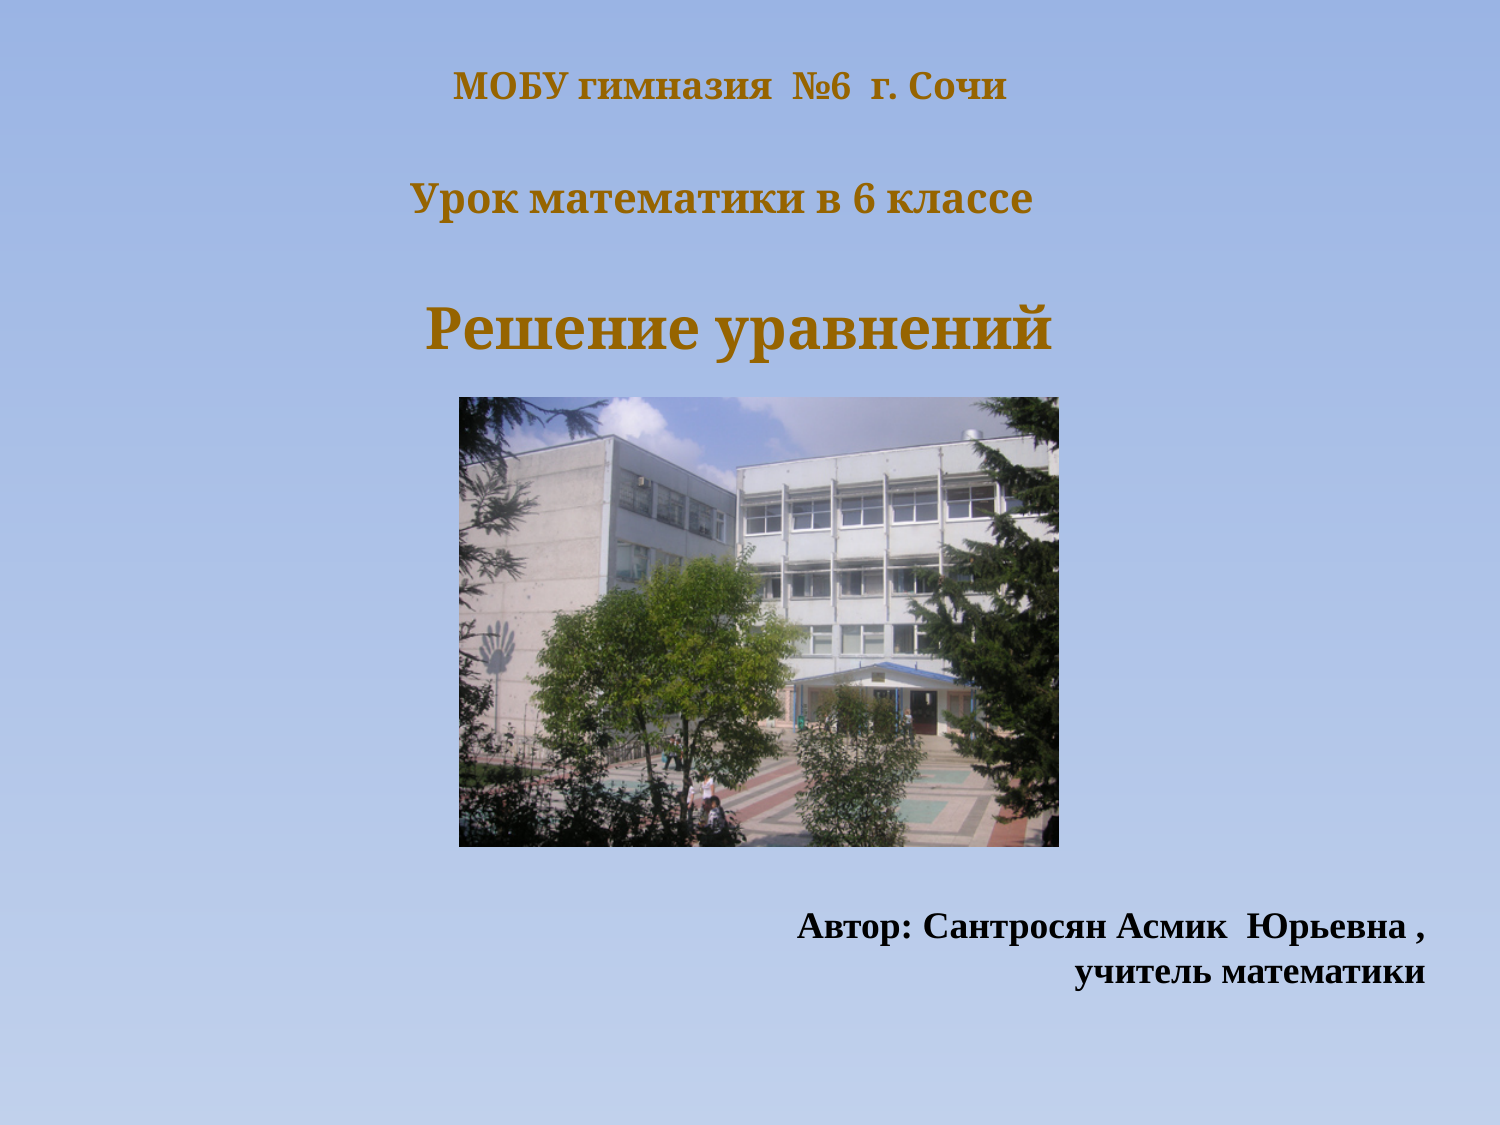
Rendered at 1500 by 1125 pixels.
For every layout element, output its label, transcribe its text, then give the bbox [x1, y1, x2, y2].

text_box Урок математики в 6 классе Решение уравнений [395, 164, 1068, 369]
picture [458, 396, 1059, 847]
text_box Автор: Сантросян Асмик Юрьевна , учитель математики [735, 893, 1441, 998]
text_box МОБУ гимназия №6 г. Сочи [360, 54, 1111, 115]
